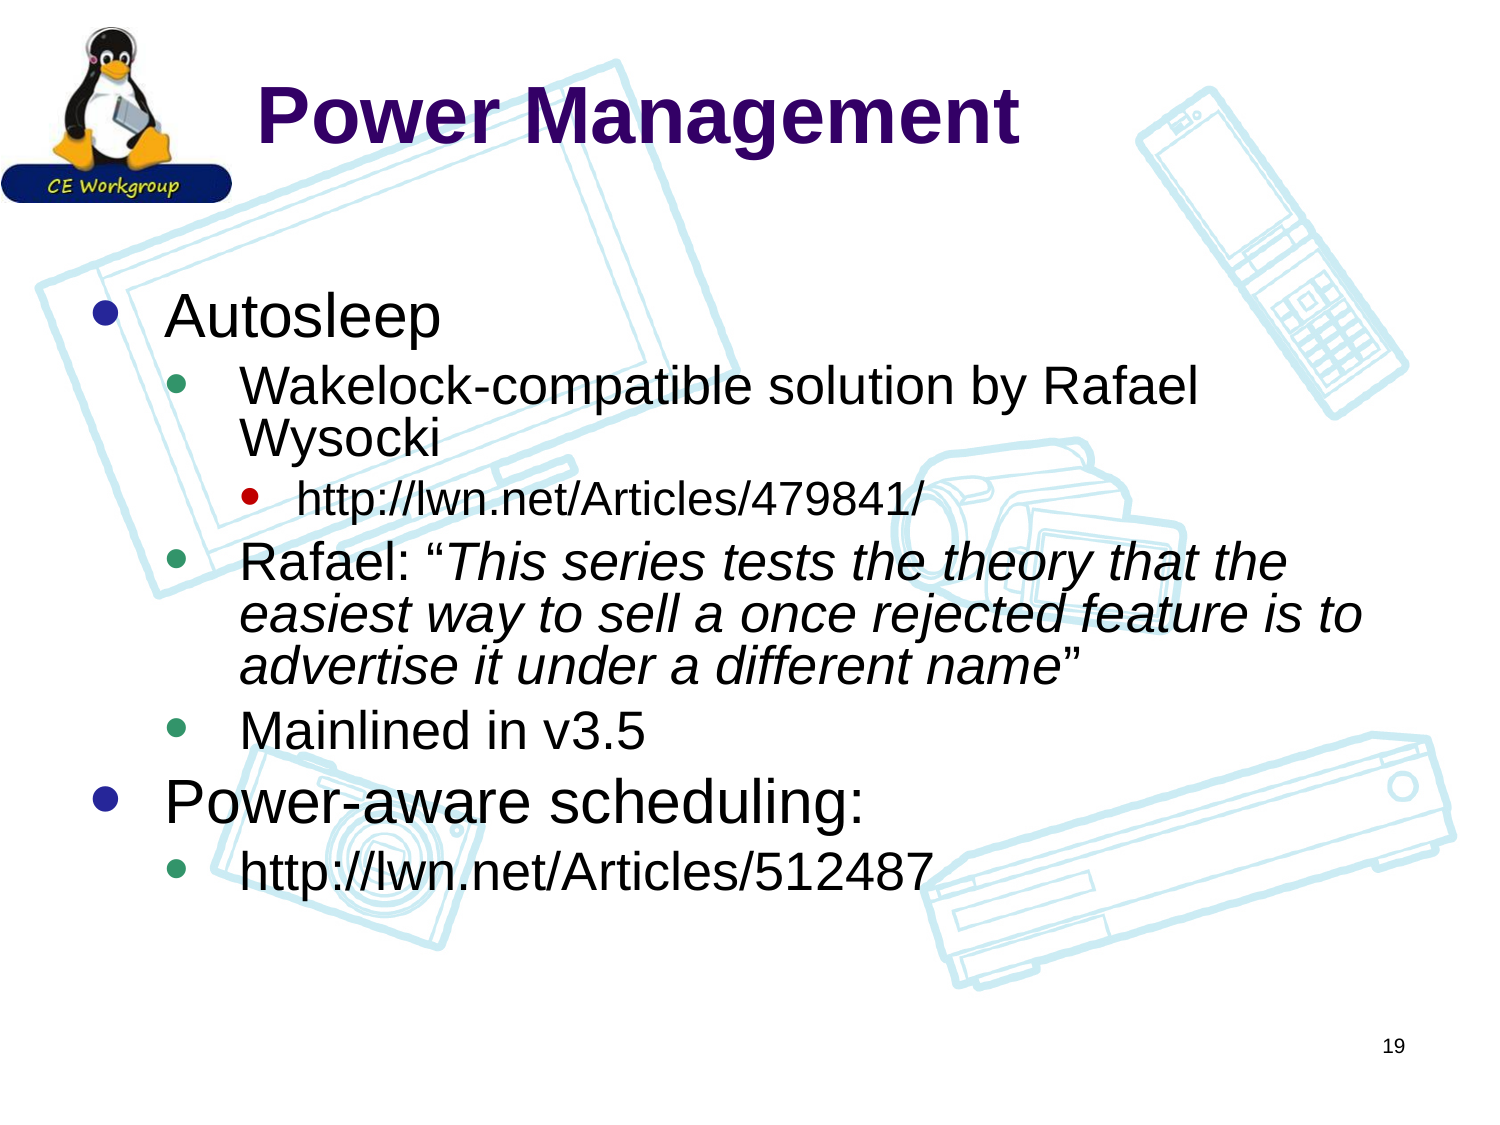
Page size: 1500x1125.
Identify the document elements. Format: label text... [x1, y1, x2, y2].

list Autosleep Wakelock-compatible solution by Rafael Wysocki http://lwn.net/Articles/479841/ Rafael: “This series tests the theory that the easiest way to sell a once rejected feature is to advertise it under a different name” Mainlined in v3.5 Power-aware scheduling: http://lwn.net/Articles/512487 [75, 282, 1420, 1001]
slide_number 19 [1074, 1025, 1420, 1096]
title Power Management [242, 19, 1475, 227]
picture [0, 0, 1500, 1063]
